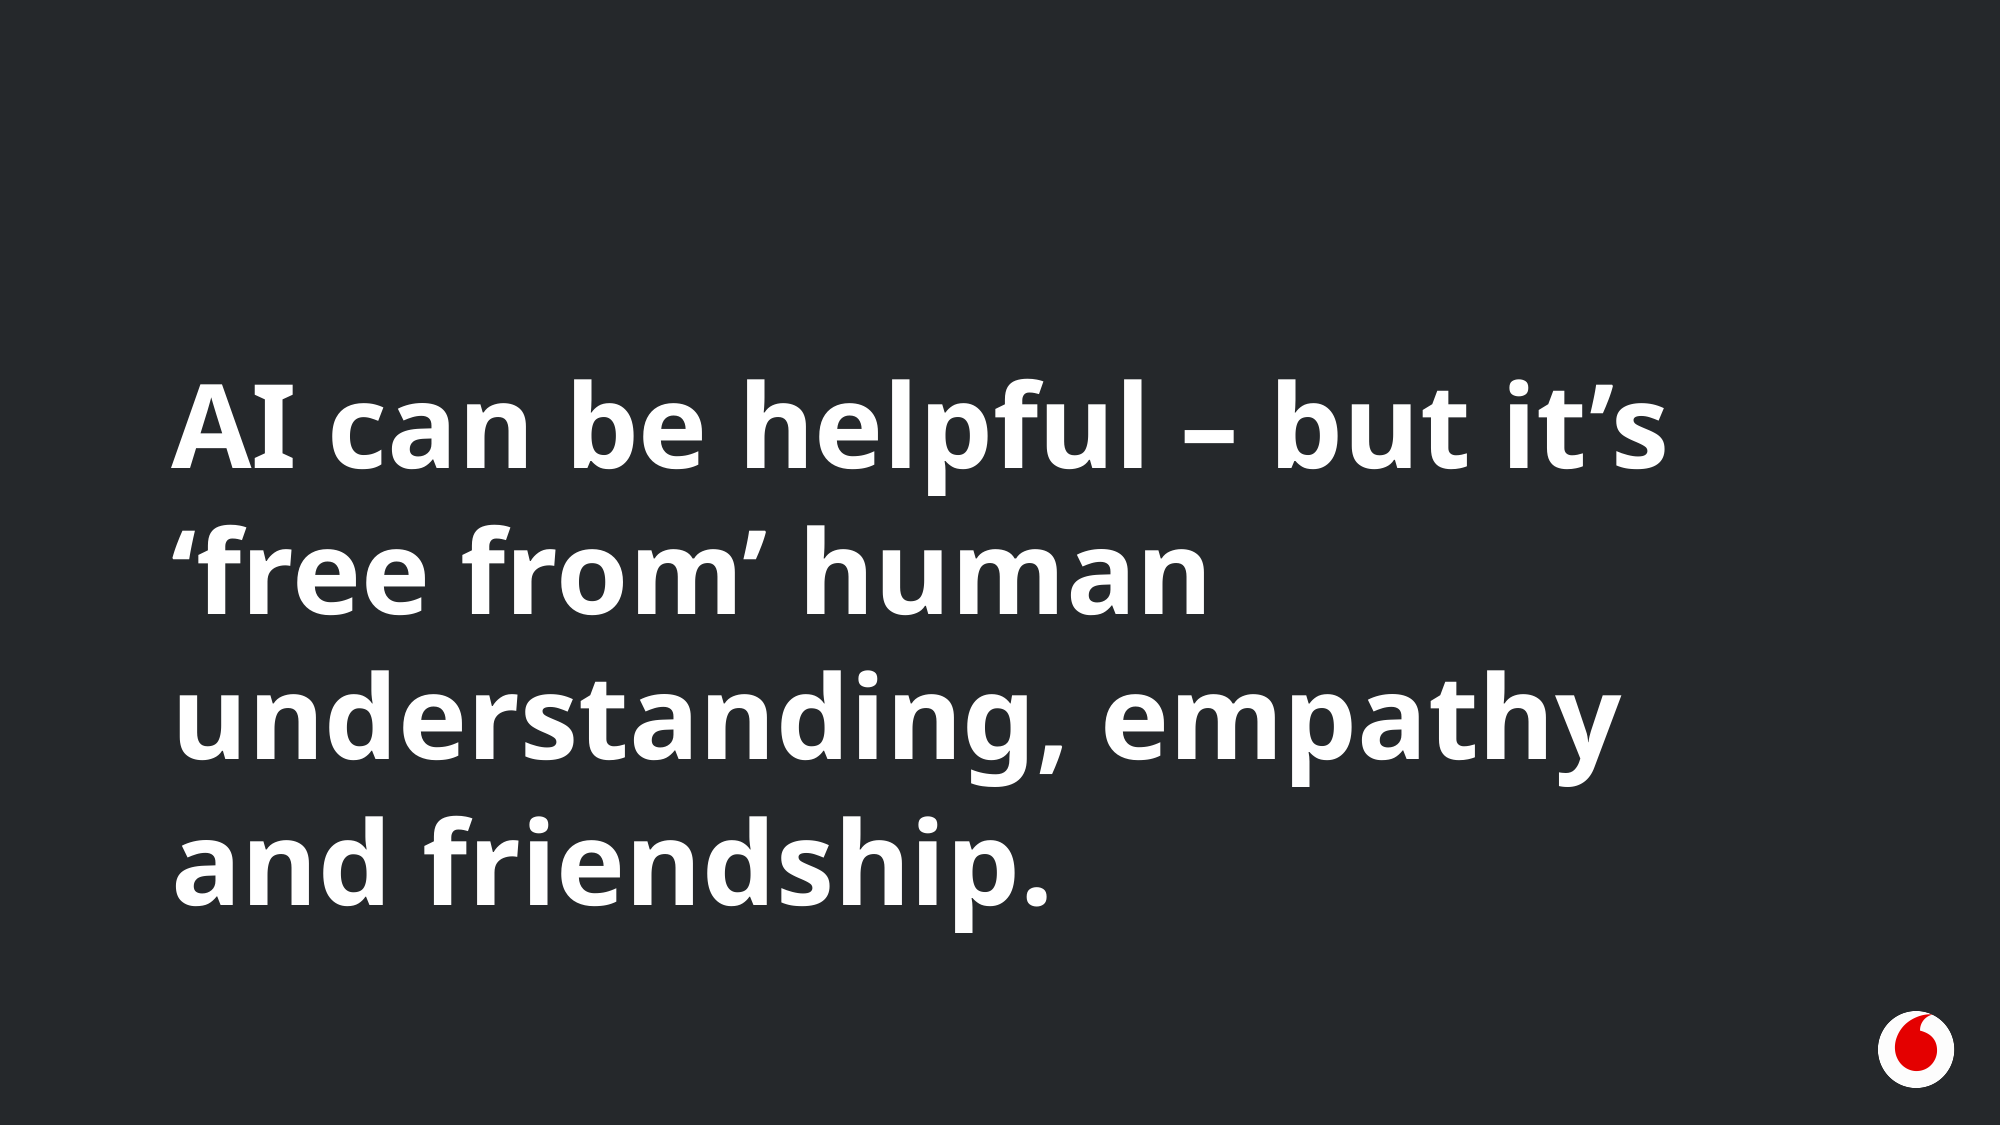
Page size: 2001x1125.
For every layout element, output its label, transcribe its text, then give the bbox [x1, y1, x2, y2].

text_box AI can be helpful – but it’s ‘free from’ human understanding, empathy and friendship. [156, 338, 1694, 937]
picture [1874, 1007, 1963, 1092]
